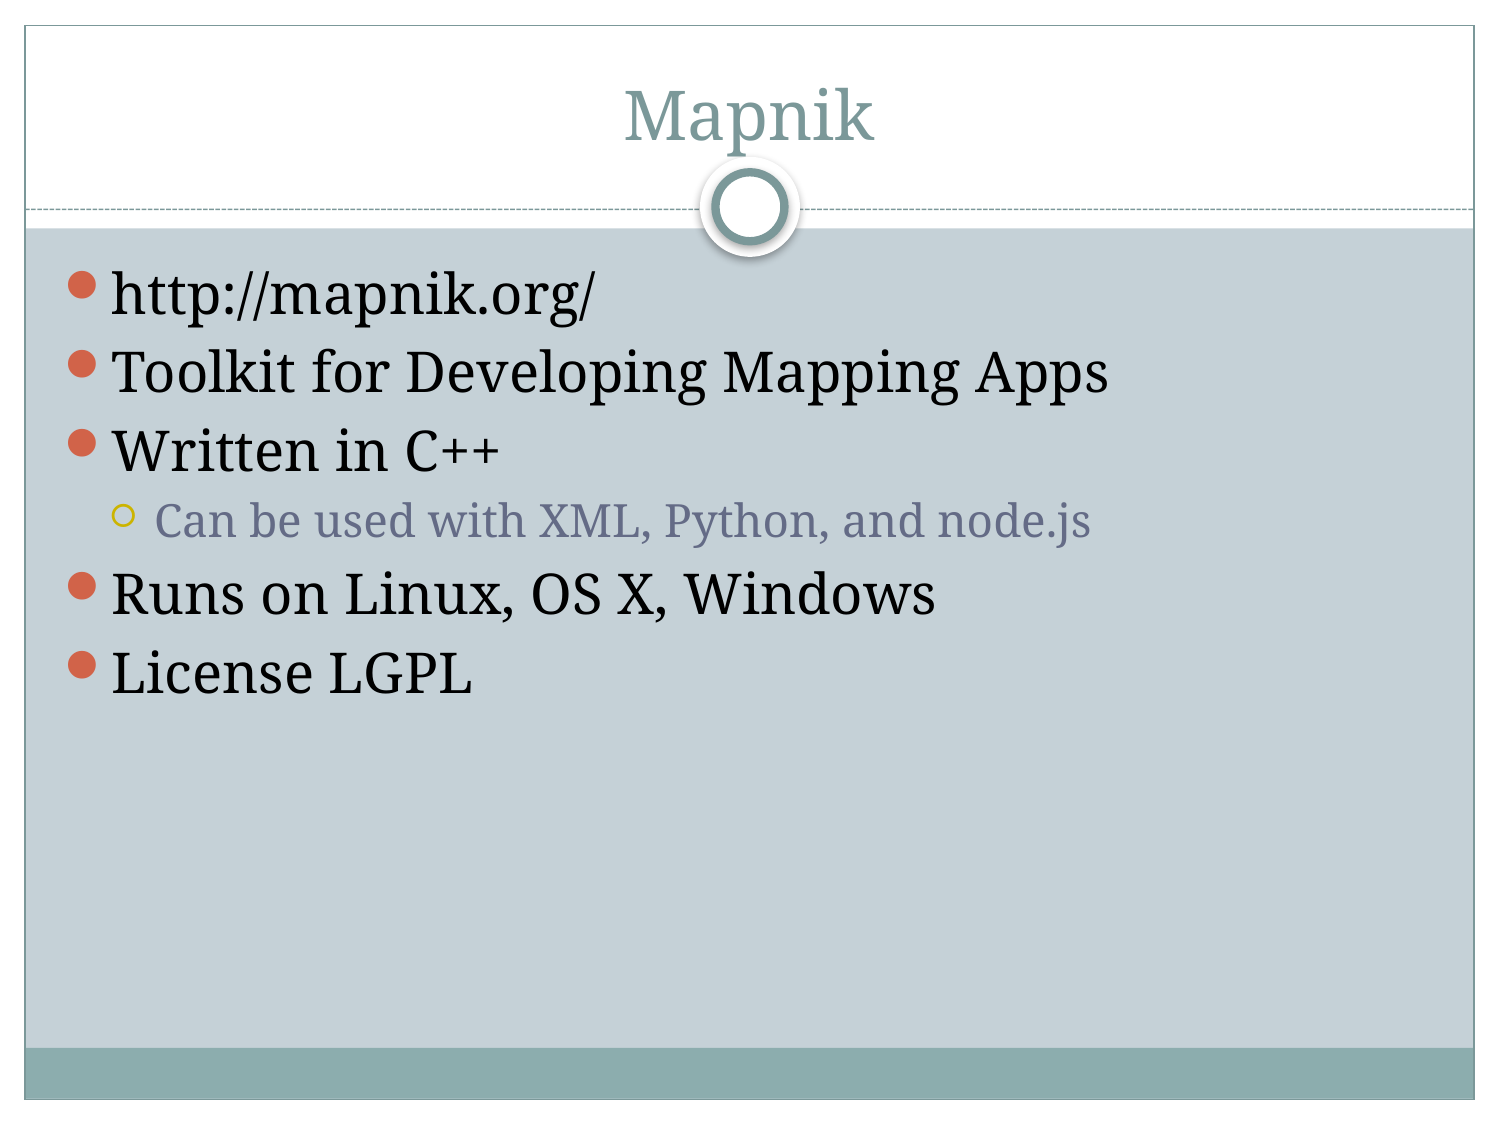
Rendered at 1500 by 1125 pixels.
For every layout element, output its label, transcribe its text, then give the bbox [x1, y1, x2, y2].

title Mapnik [49, 37, 1450, 162]
list http://mapnik.org/ Toolkit for Developing Mapping Apps Written in C++ Can be used with XML, Python, and node.js Runs on Linux, OS X, Windows License LGPL [49, 250, 1445, 1001]
